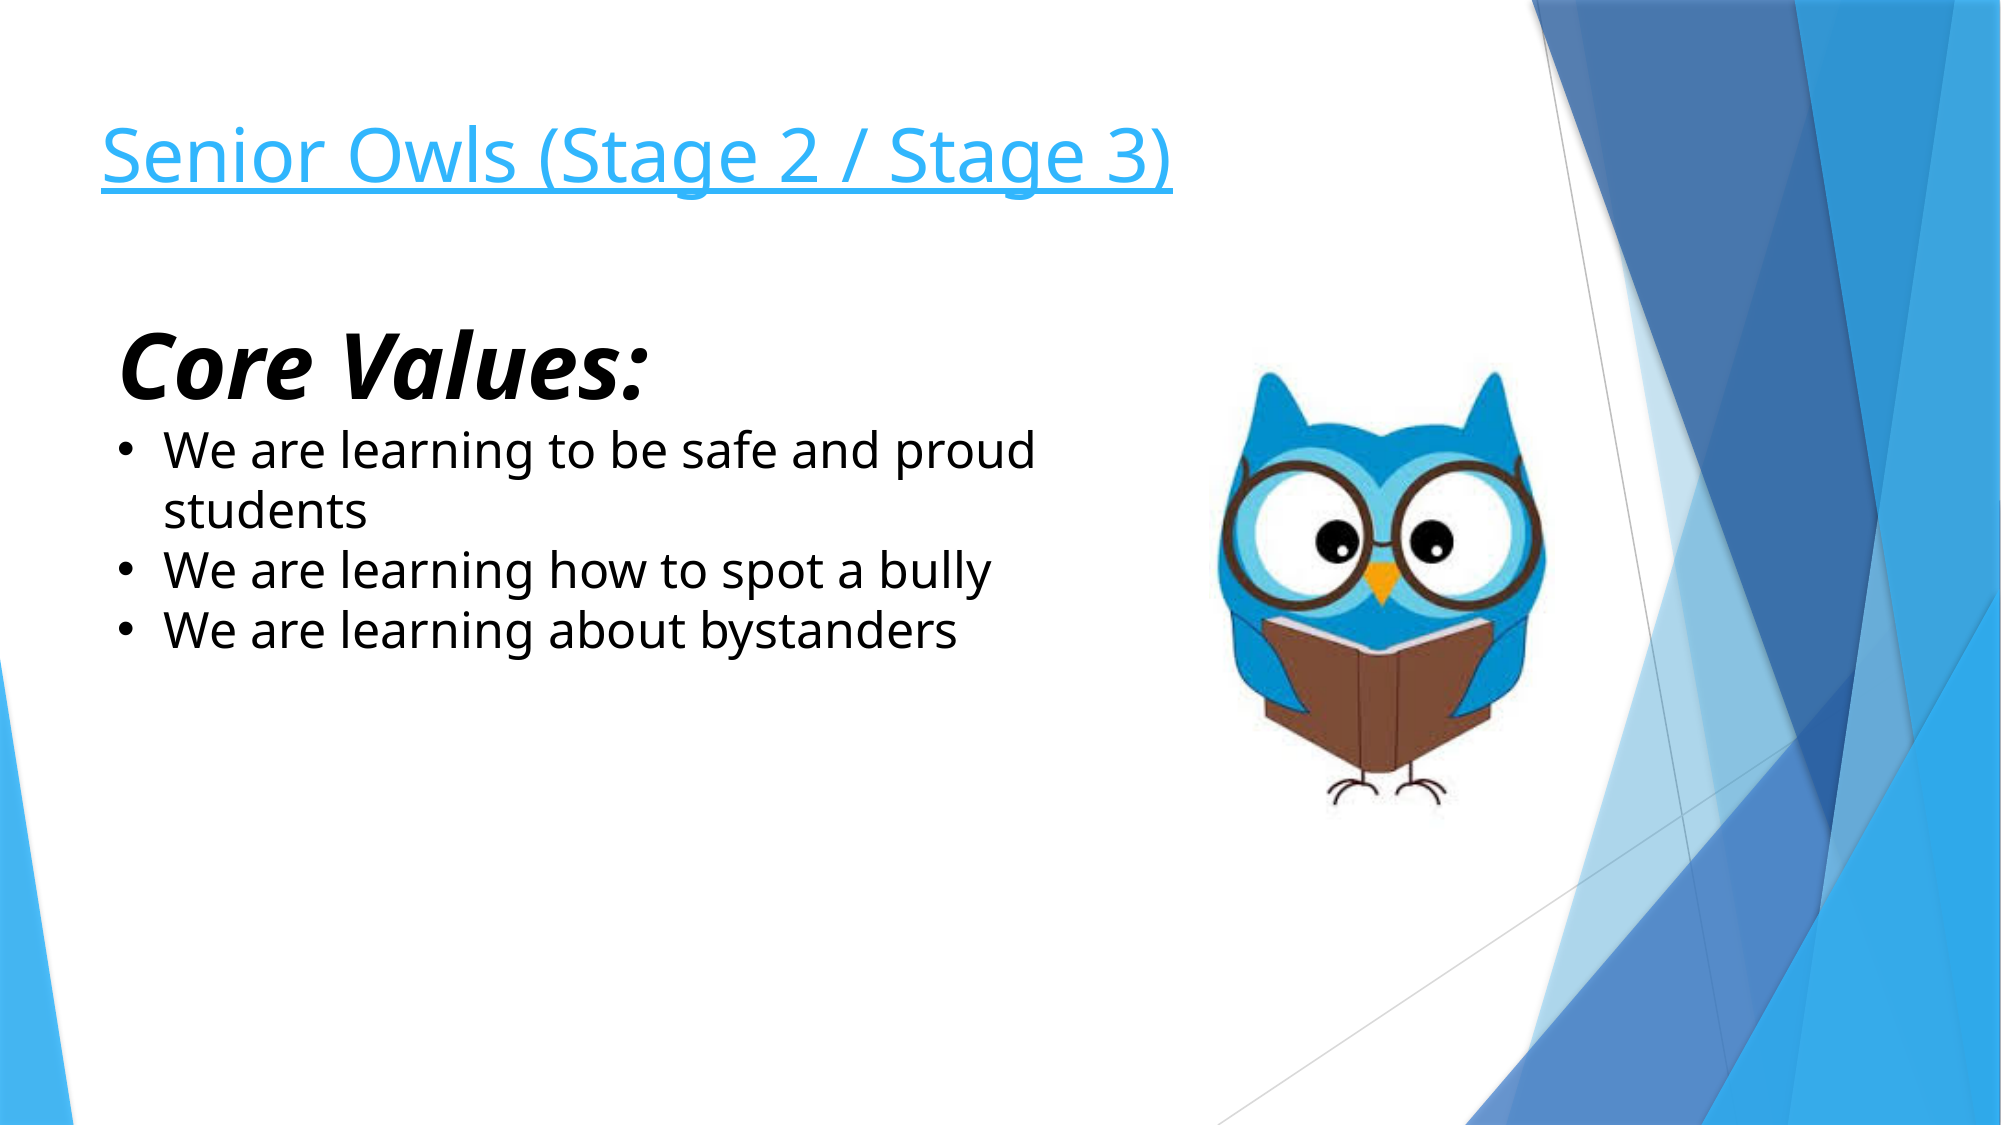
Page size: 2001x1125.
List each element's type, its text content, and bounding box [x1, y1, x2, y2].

text_box Core Values: We are learning to be safe and proud students We are learning how to spot a bully We are learning about bystanders [102, 300, 1185, 776]
picture [1208, 334, 1555, 830]
title Senior Owls (Stage 2 / Stage 3) [86, 99, 1497, 317]
